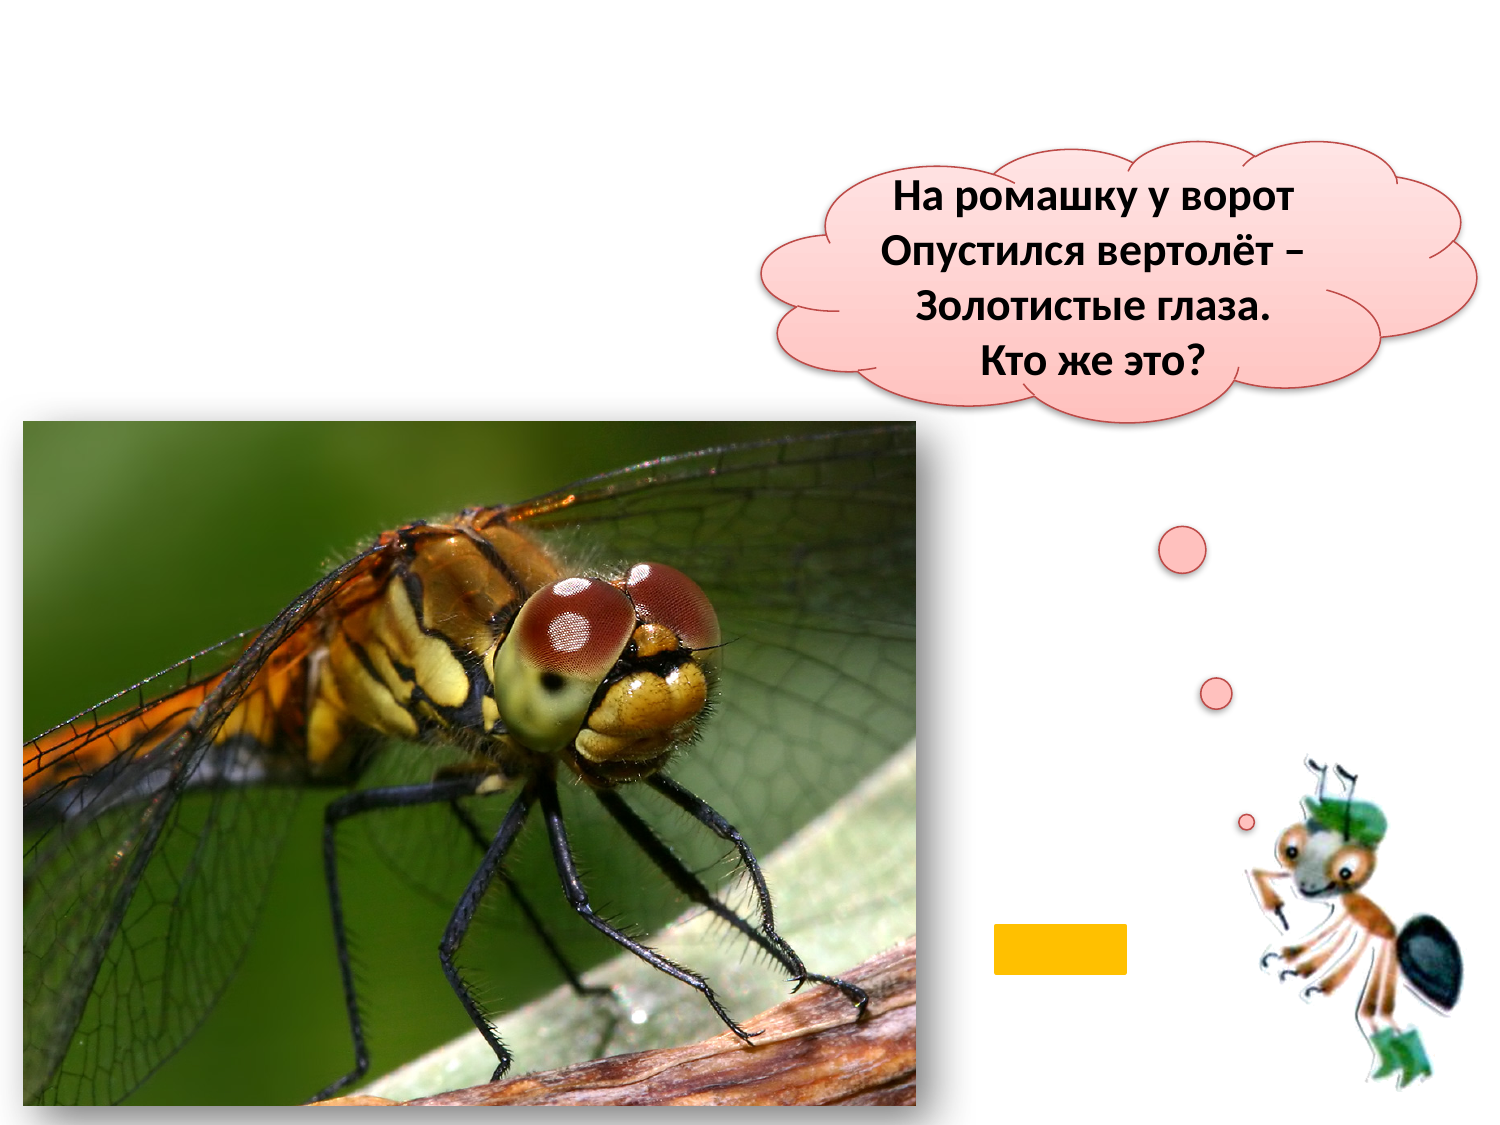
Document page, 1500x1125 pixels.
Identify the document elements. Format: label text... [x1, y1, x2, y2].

text_box [994, 924, 1127, 975]
text_box На ромашку у ворот Опустился вертолёт – Золотистые глаза. Кто же это? [1158, 525, 1207, 575]
picture [1241, 749, 1474, 1102]
picture [23, 421, 916, 1106]
text_box На ромашку у ворот Опустился вертолёт – Золотистые глаза. Кто же это? [760, 140, 1478, 424]
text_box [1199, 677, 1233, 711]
